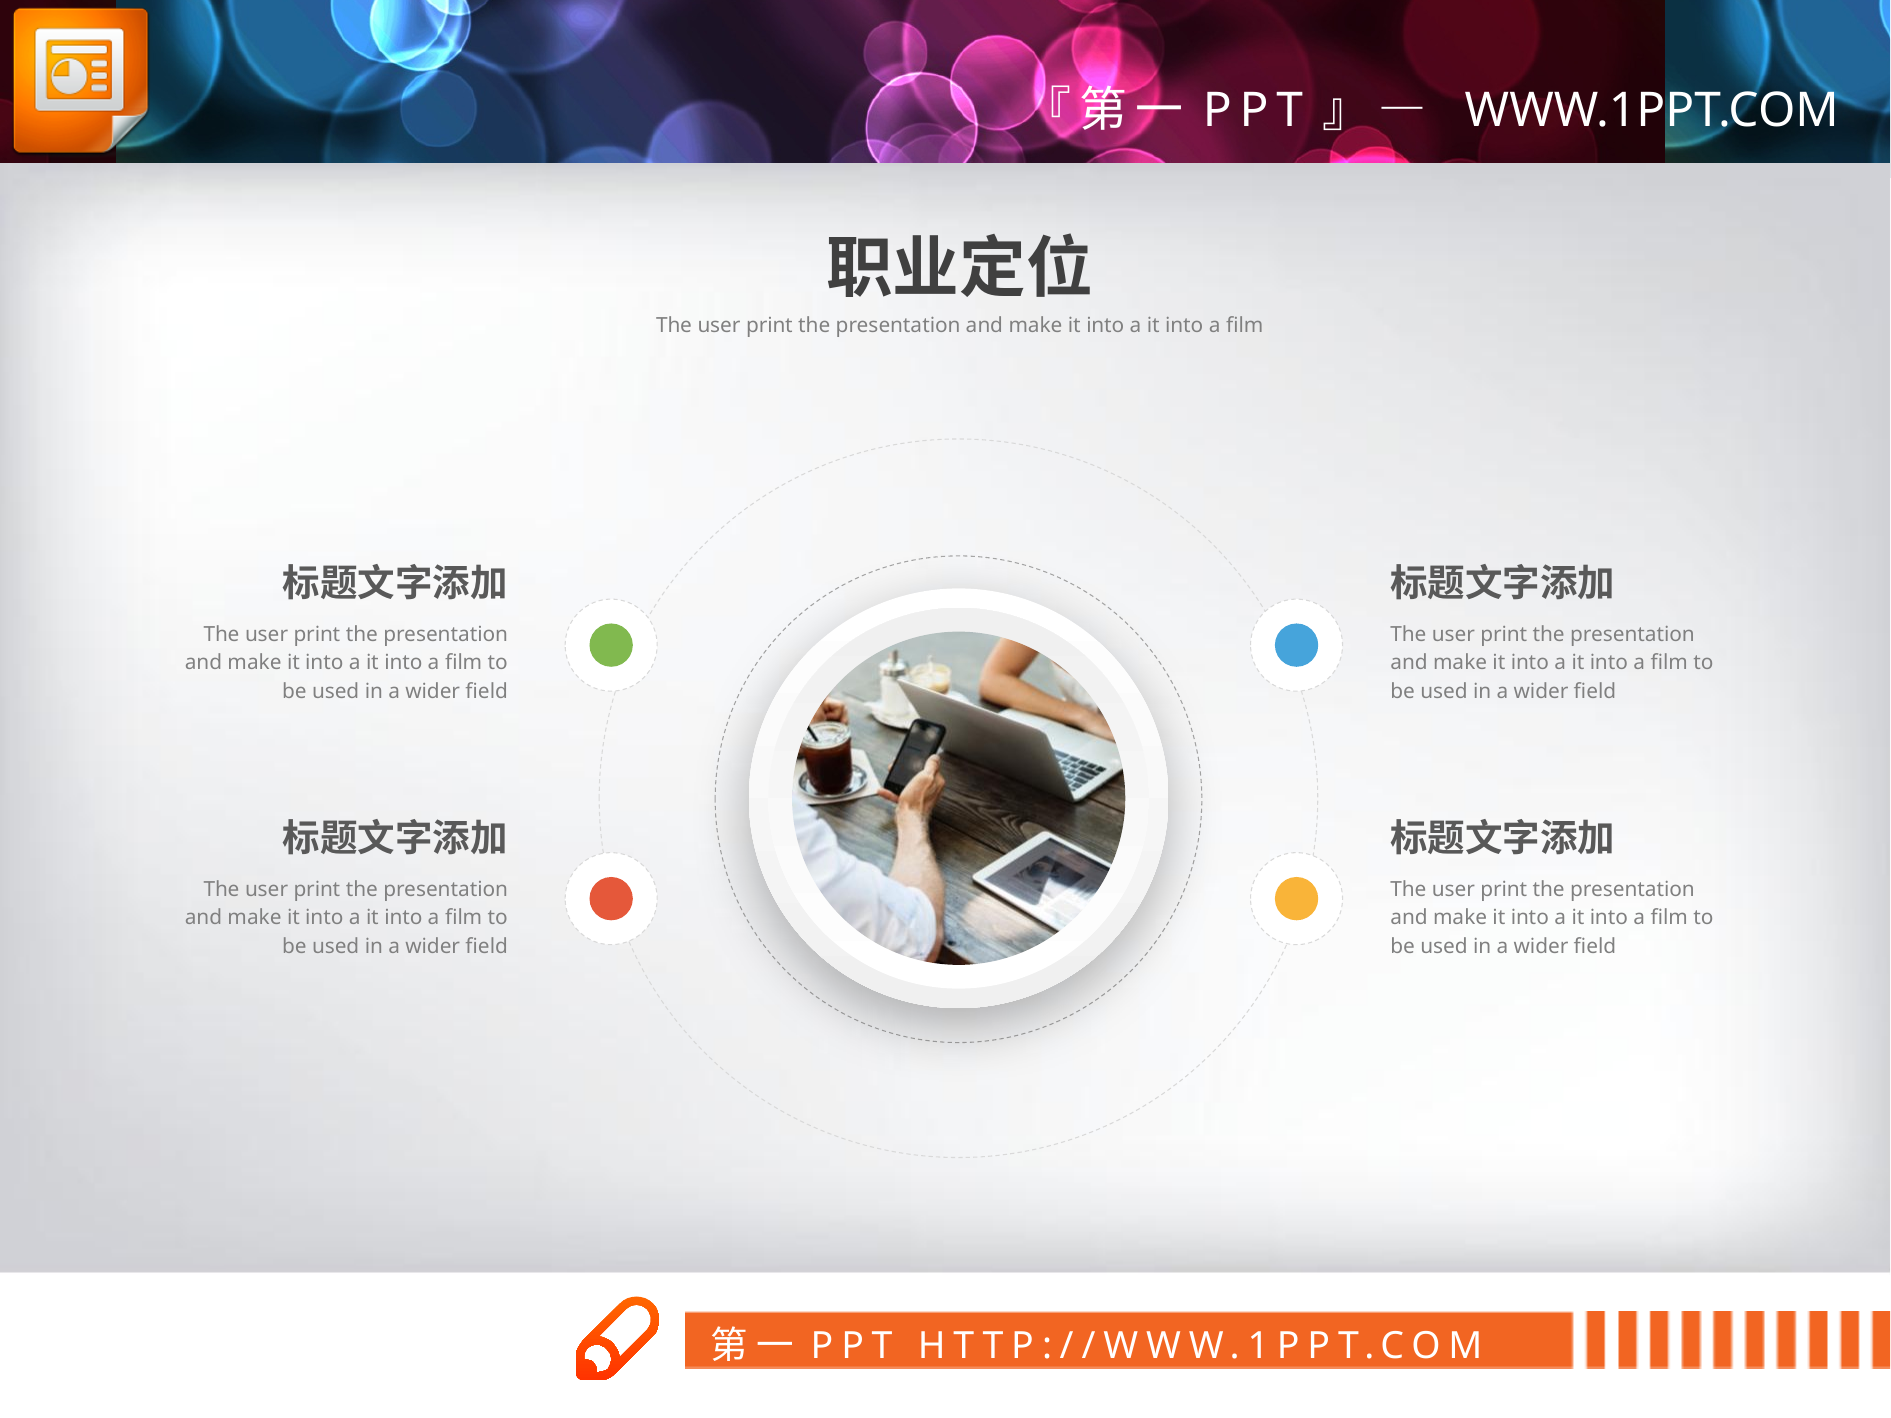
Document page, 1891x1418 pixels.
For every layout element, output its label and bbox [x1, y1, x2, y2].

text_box [843, 555, 1074, 585]
text_box [748, 588, 1169, 1009]
text_box [1274, 876, 1319, 921]
text_box [548, 217, 1372, 343]
text_box [589, 876, 633, 921]
text_box [153, 551, 523, 712]
text_box [599, 438, 1318, 1158]
text_box [1250, 599, 1343, 692]
text_box [716, 688, 742, 777]
text_box [153, 806, 523, 967]
text_box [565, 852, 658, 945]
text_box [589, 623, 633, 667]
text_box [1375, 551, 1745, 712]
text_box [565, 599, 658, 692]
text_box [1375, 806, 1745, 967]
text_box [1174, 686, 1202, 799]
picture [0, 0, 1891, 1275]
text_box [1274, 623, 1319, 667]
picture [685, 1311, 1891, 1369]
text_box [1250, 852, 1343, 945]
